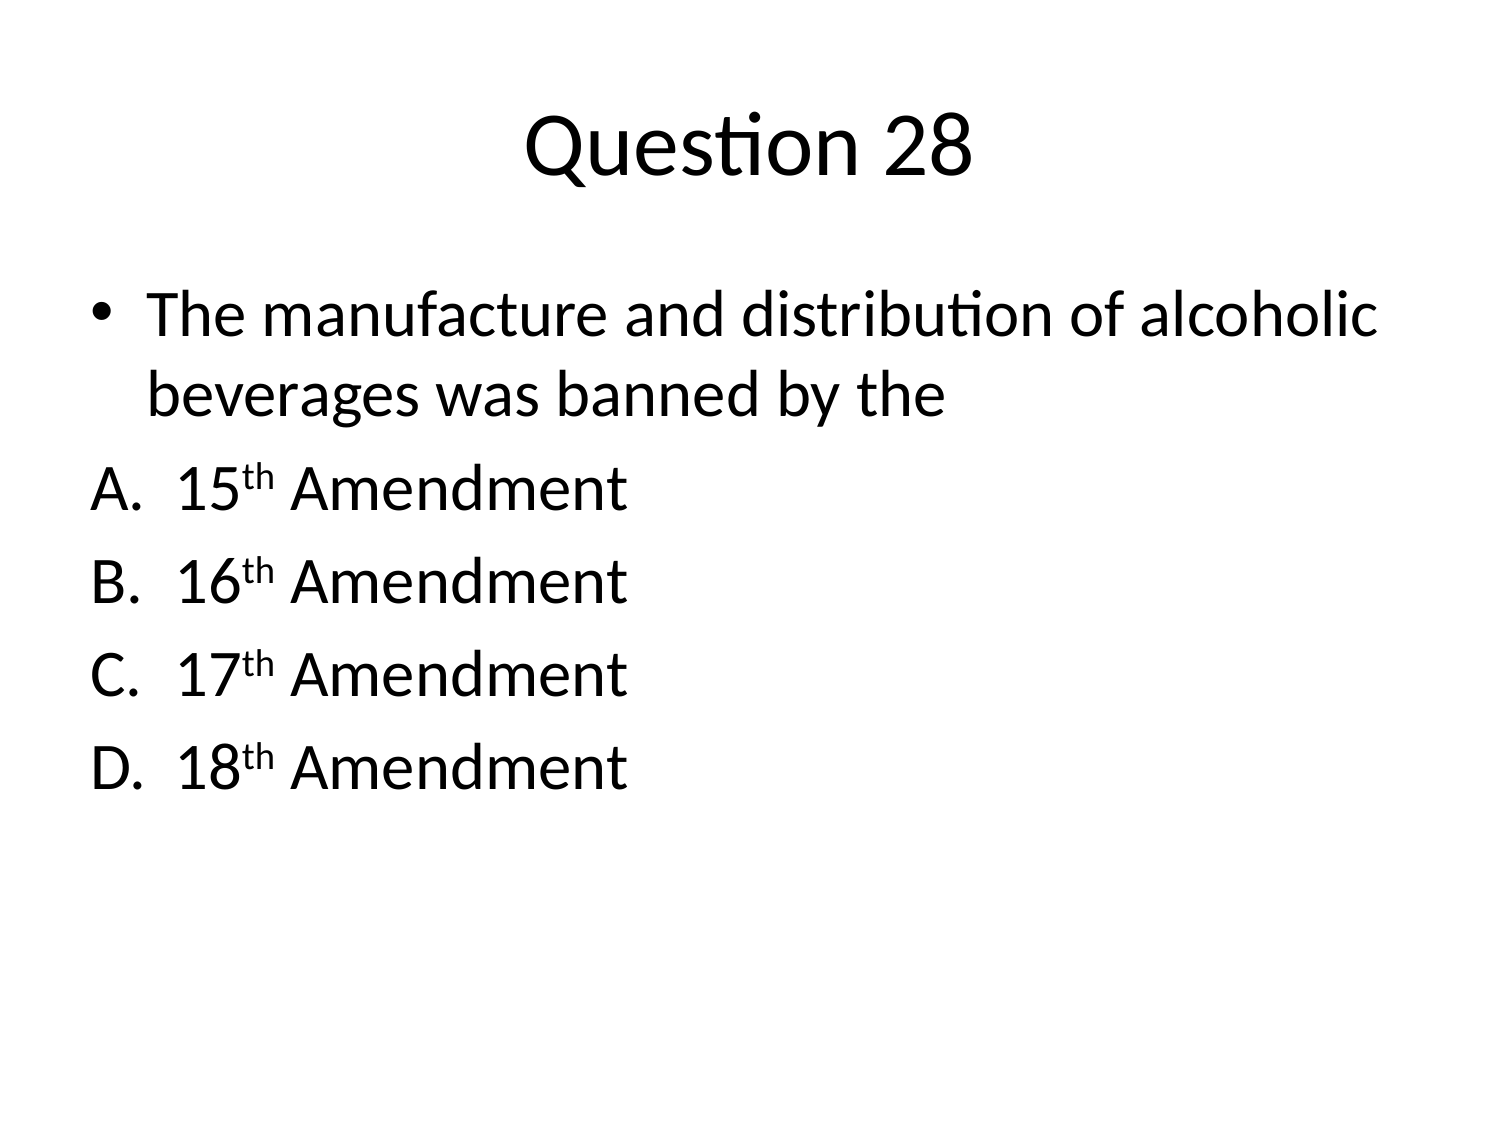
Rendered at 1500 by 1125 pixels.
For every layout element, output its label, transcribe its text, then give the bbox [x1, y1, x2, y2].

list The manufacture and distribution of alcoholic beverages was banned by the 15th Amendment 16th Amendment 17th Amendment 18th Amendment [75, 262, 1425, 1005]
title Question 28 [75, 45, 1425, 233]
